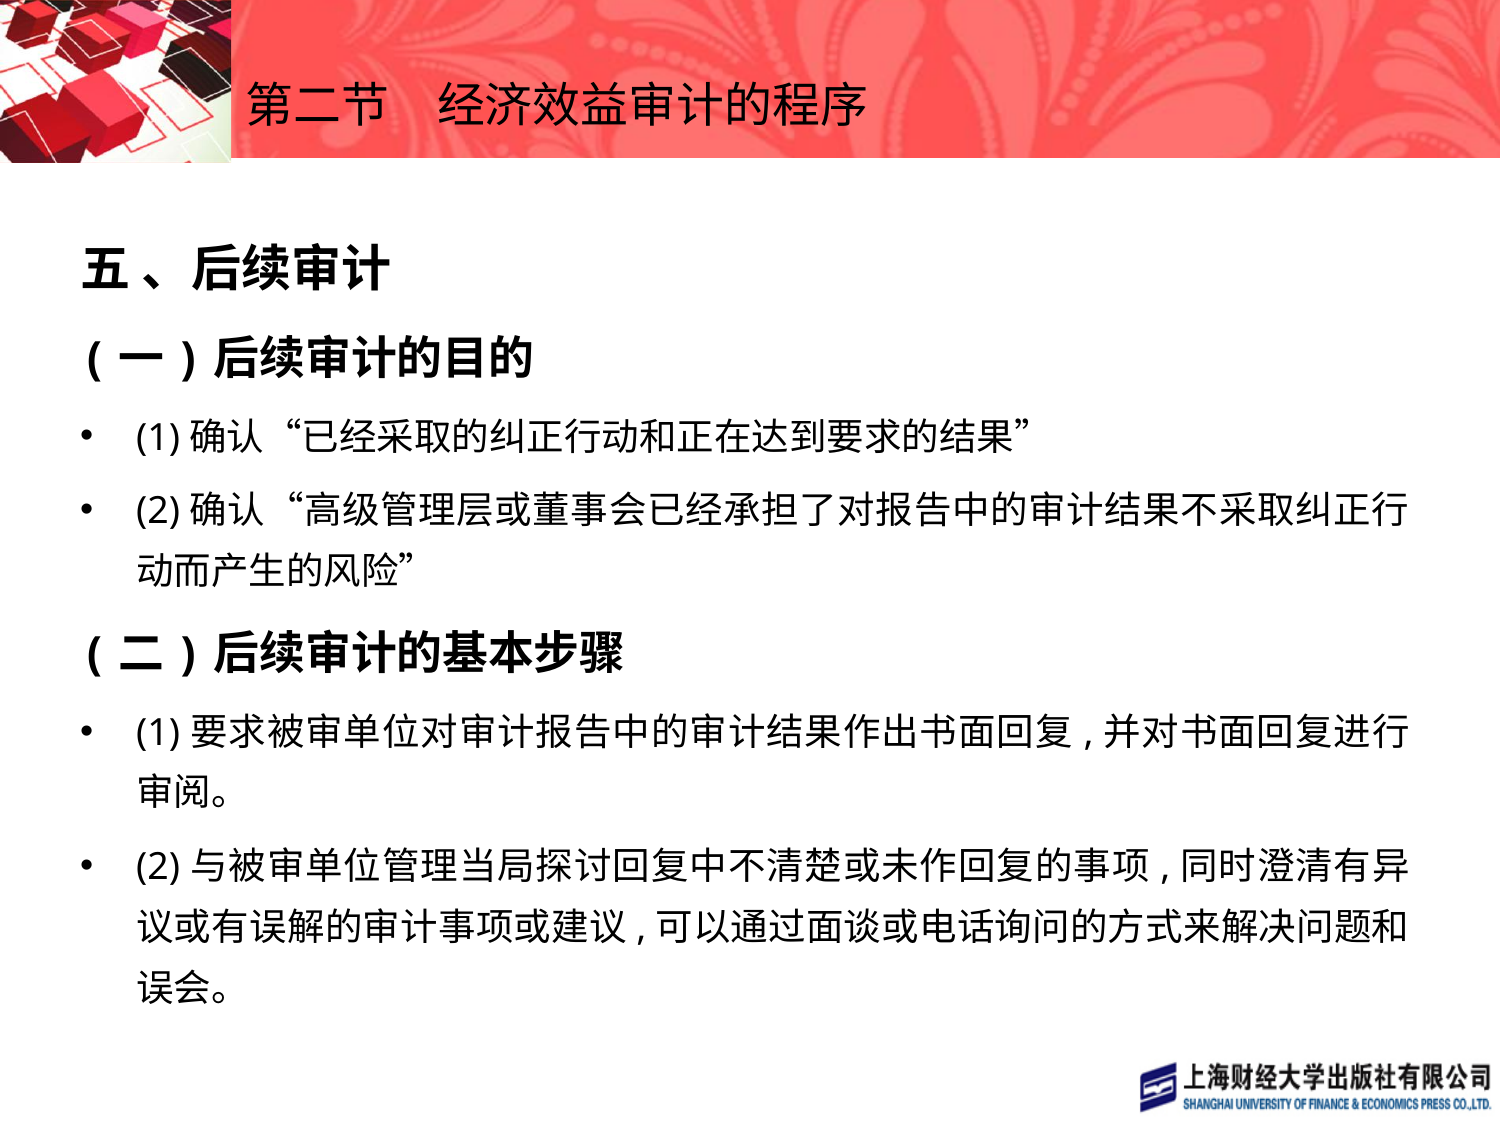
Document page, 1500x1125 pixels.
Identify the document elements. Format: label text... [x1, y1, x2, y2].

list 五 、后续审计 (一)后续审计的目的 (1)确认“已经采取的纠正行动和正在达到要求的结果” (2)确认“高级管理层或董事会已经承担了对报告中的审计结果不采取纠正行动而产生的风险” (二)后续审计的基本步骤 (1)要求被审单位对审计报告中的审计结果作出书面回复,并对书面回复进行审阅。 (2)与被审单位管理当局探讨回复中不清楚或未作回复的事项,同时澄清有异议或有误解的审计事项或建议,可以通过面谈或电话询问的方式来解决问题和误会。 [64, 208, 1425, 1047]
picture [1139, 1058, 1495, 1118]
title 第二节 经济效益审计的程序 [230, 45, 1461, 161]
